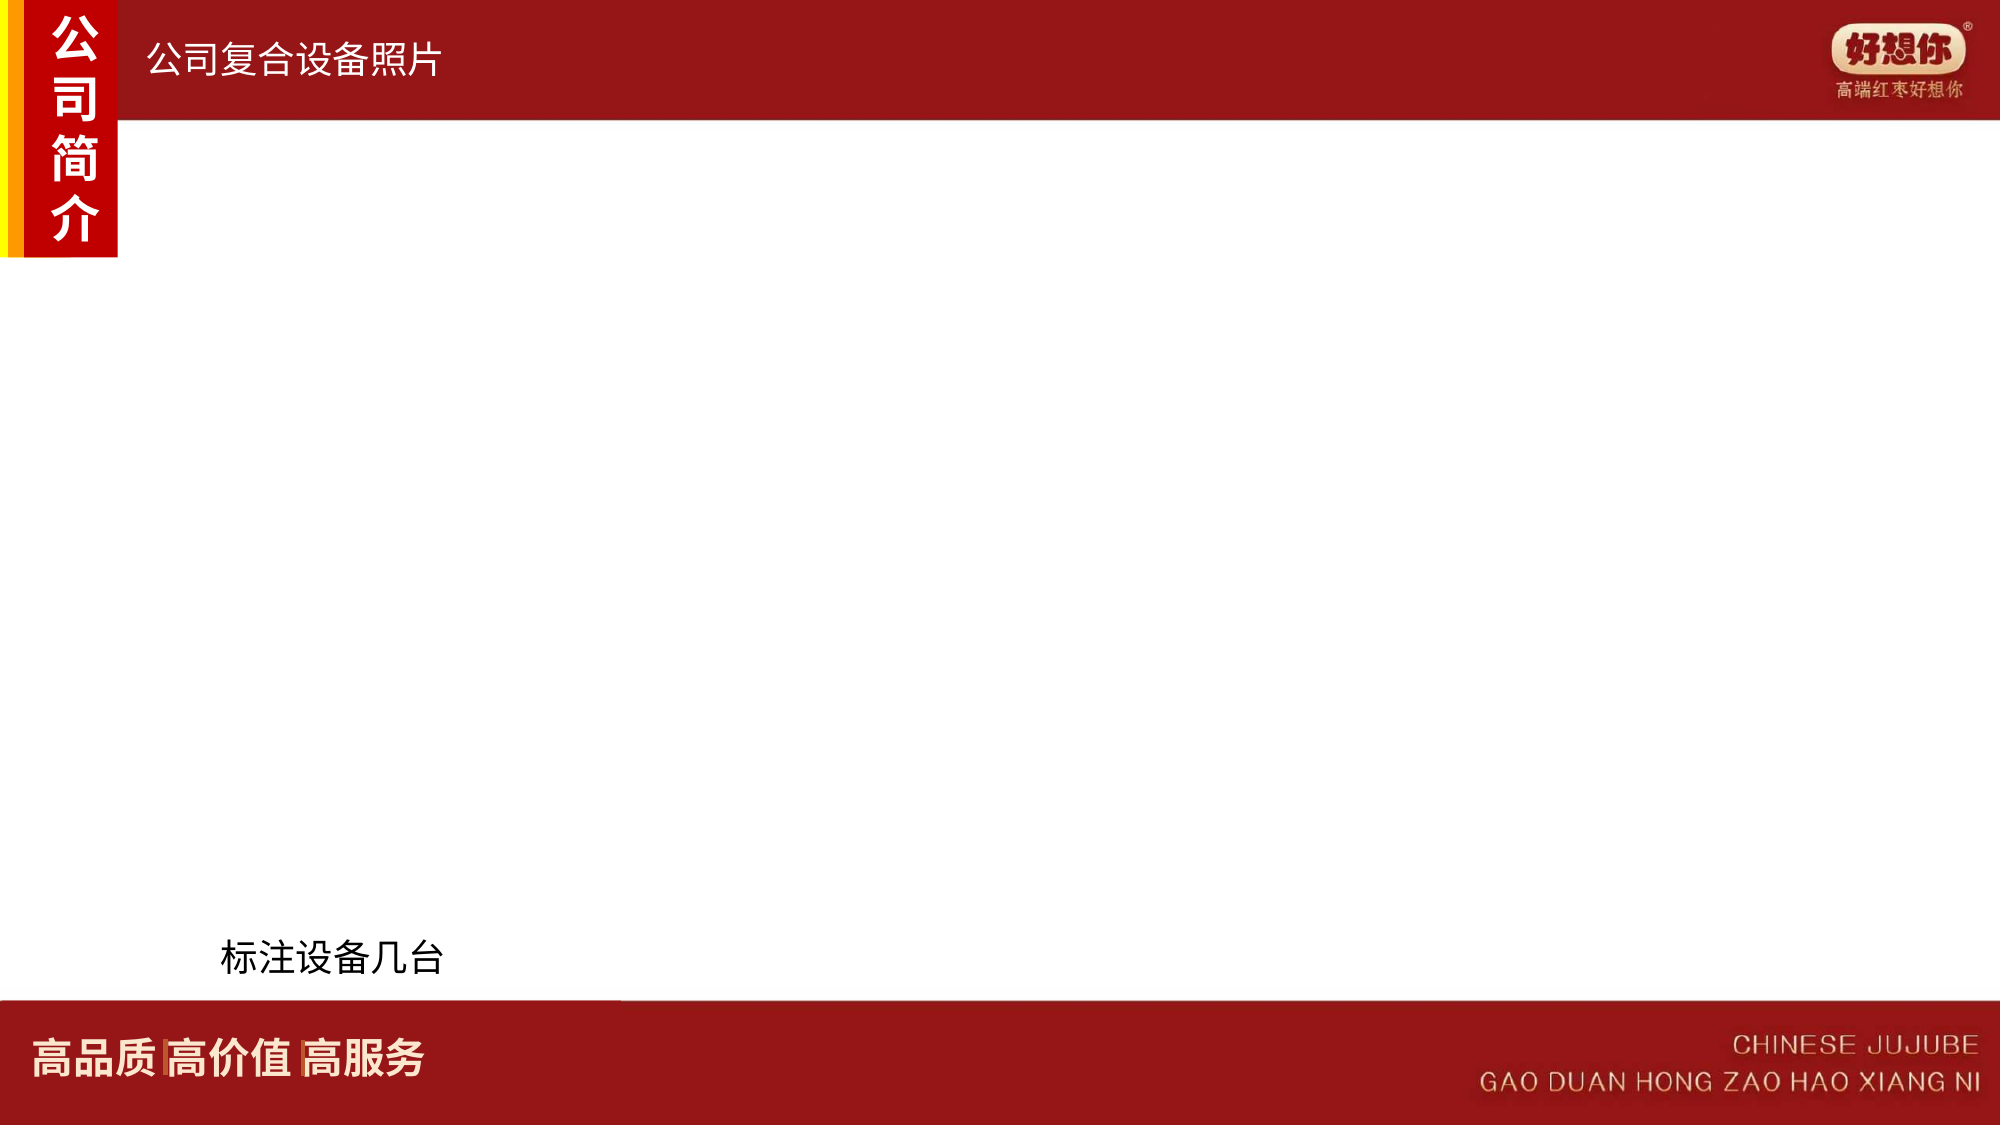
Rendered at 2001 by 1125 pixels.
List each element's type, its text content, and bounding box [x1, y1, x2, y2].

text_box [0, 0, 7, 259]
text_box [7, 0, 23, 259]
picture [0, 0, 2000, 1125]
text_box 公司简介 [35, 0, 84, 255]
text_box [23, 0, 119, 259]
text_box 公司复合设备照片 [130, 28, 461, 89]
text_box 标注设备几台 [206, 926, 461, 987]
